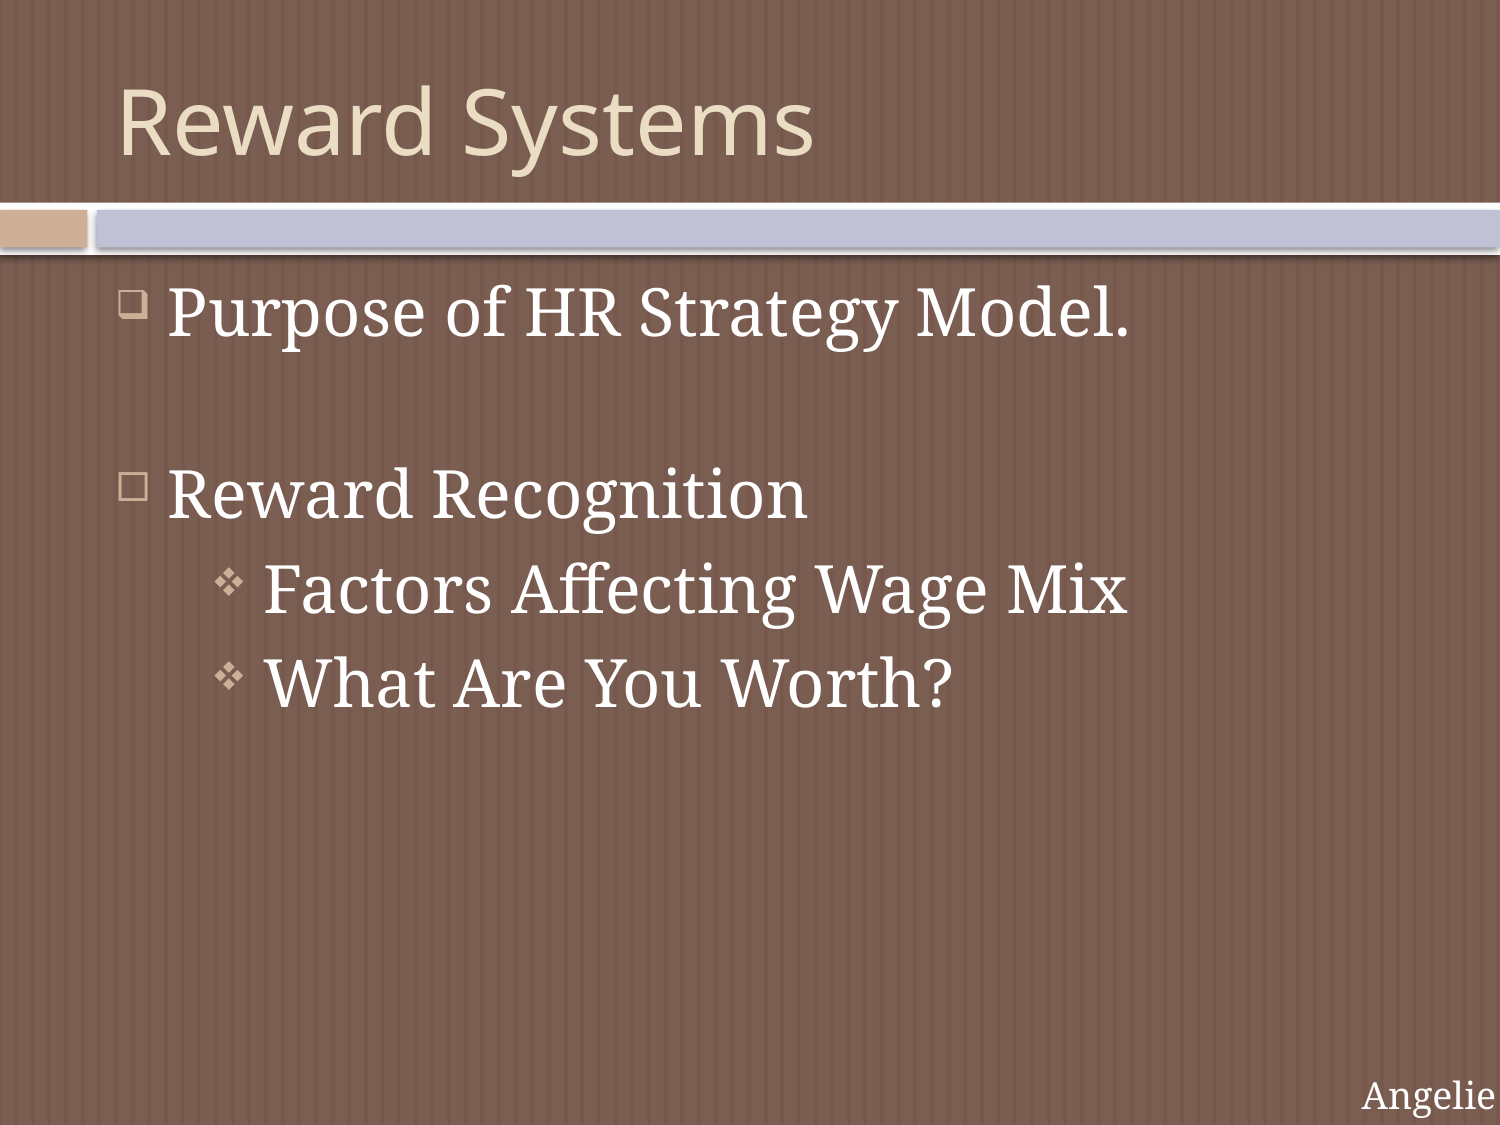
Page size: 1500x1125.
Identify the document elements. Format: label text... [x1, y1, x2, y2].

text_box Angelie [1346, 1064, 1500, 1124]
title Reward Systems [100, 37, 1439, 201]
list Purpose of HR Strategy Model. Reward Recognition Factors Affecting Wage Mix What Are You Worth? [100, 262, 1439, 1001]
